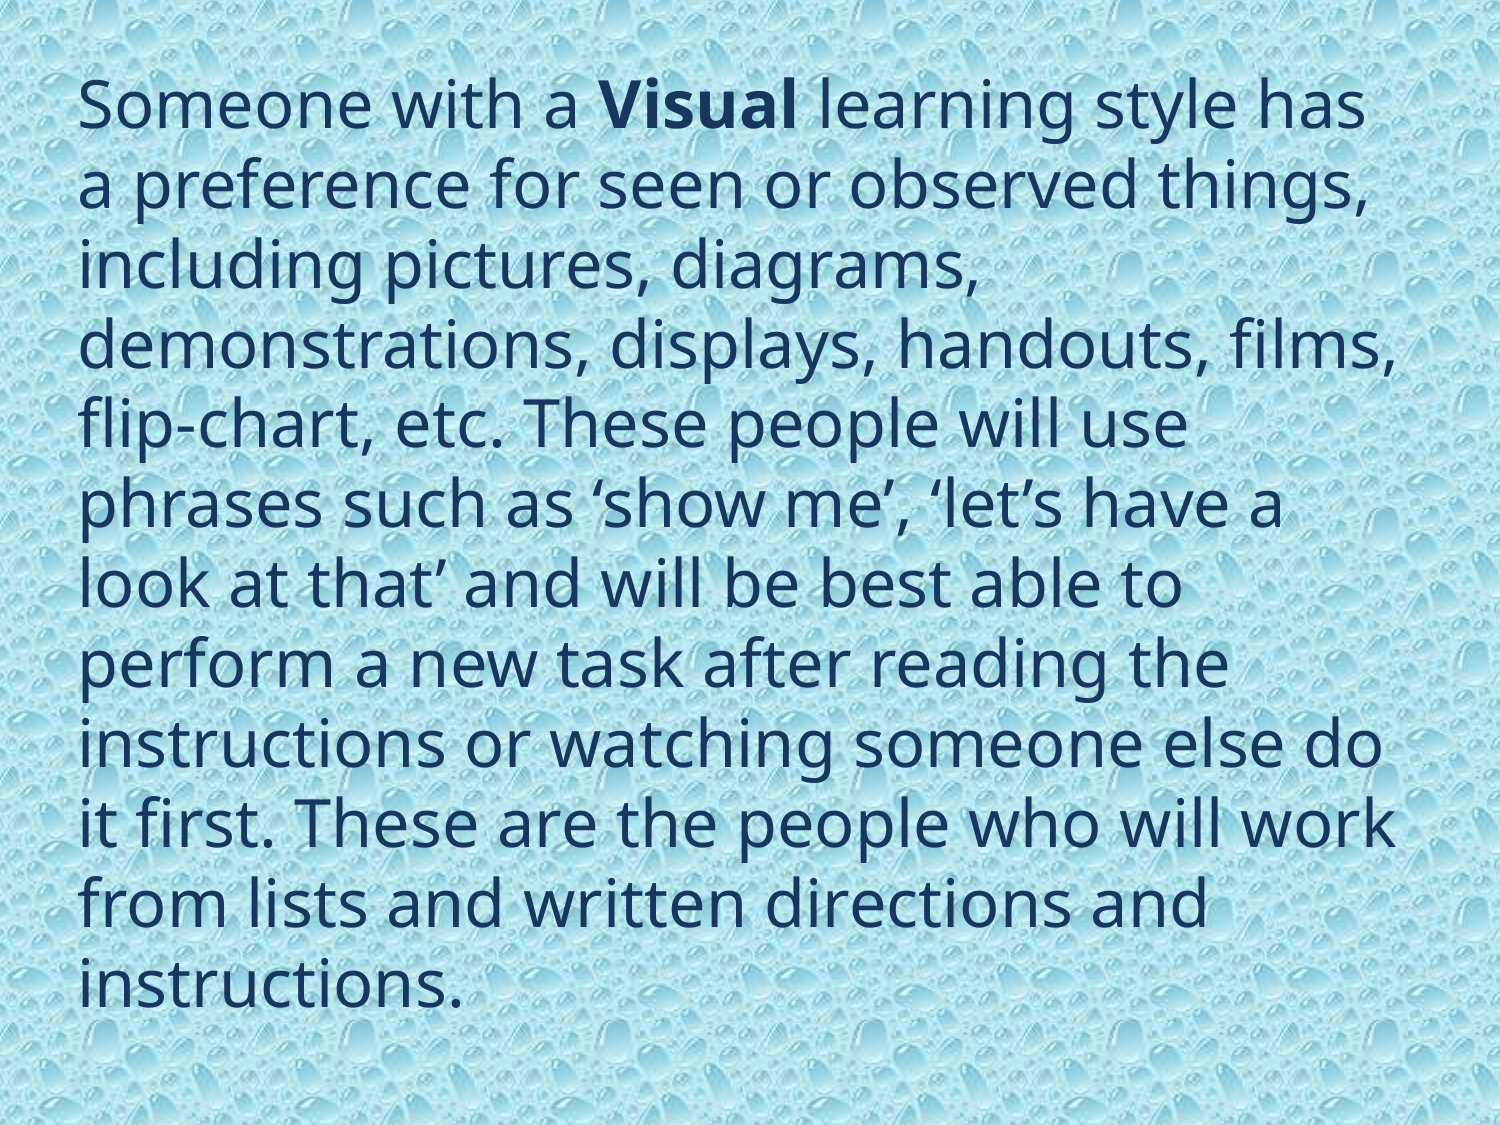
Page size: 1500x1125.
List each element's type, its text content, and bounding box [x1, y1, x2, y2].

picture [0, 0, 1500, 1125]
text_box Someone with a Visual learning style has a preference for seen or observed things, including pictures, diagrams, demonstrations, displays, handouts, films, flip-chart, etc. These people will use phrases such as ‘show me’, ‘let’s have a look at that’ and will be best able to perform a new task after reading the instructions or watching someone else do it first. These are the people who will work from lists and written directions and instructions. [62, 0, 1438, 1066]
